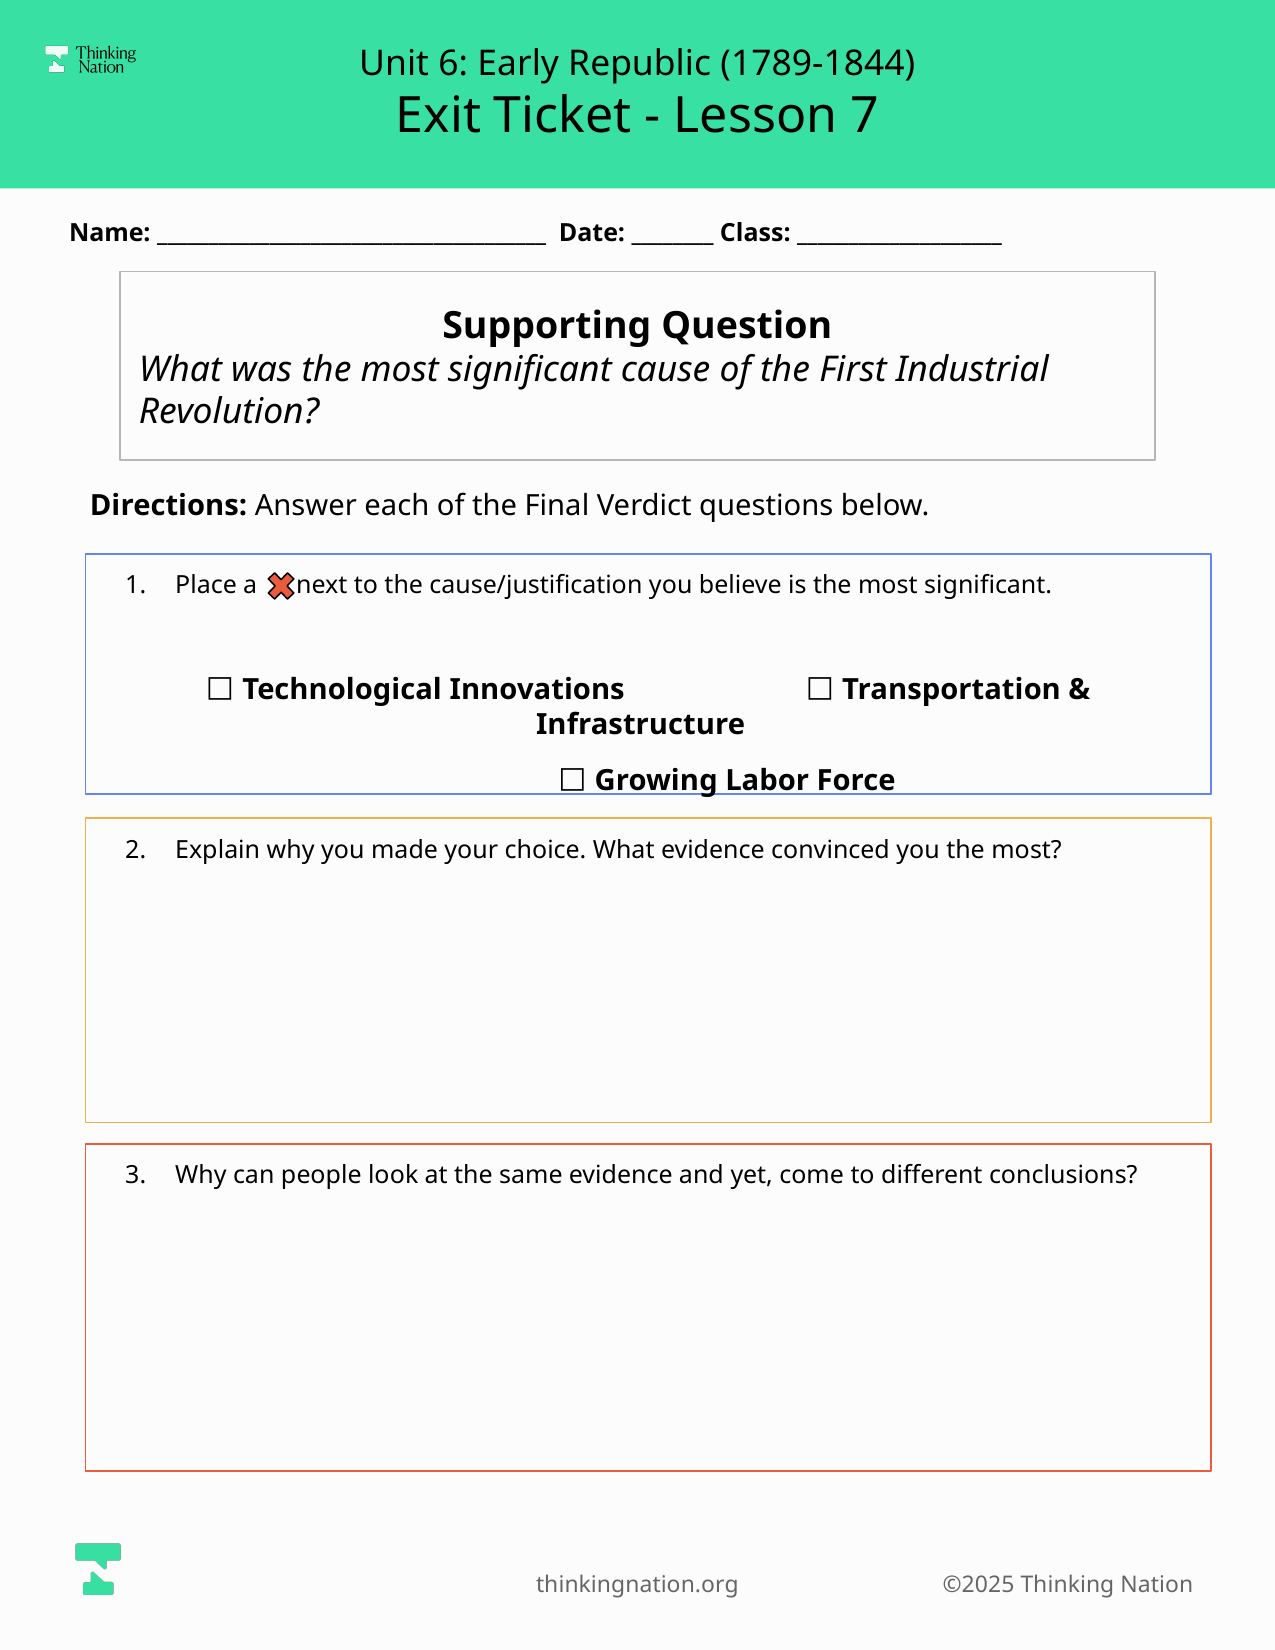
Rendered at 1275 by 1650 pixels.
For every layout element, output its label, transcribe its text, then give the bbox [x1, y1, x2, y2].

text_box ©2025 Thinking Nation [907, 1553, 1210, 1605]
text_box Explain why you made your choice. What evidence convinced you the most? [85, 818, 1211, 1123]
text_box Directions: Answer each of the Final Verdict questions below. [74, 471, 1201, 537]
text_box Place a next to the cause/justification you believe is the most significant. ⬜ Technological Innovations ⬜ Transportation & Infrastructure ⬜ Growing Labor Force [85, 553, 1211, 795]
text_box thinkingnation.org [486, 1553, 789, 1605]
text_box Why can people look at the same evidence and yet, come to different conclusions? [85, 1143, 1211, 1471]
text_box Name: ______________________________________ Date: ________ Class: ____________________ [54, 201, 1221, 262]
text_box Supporting Question What was the most significant cause of the First Industrial Revolution? [119, 271, 1156, 460]
picture [35, 37, 140, 82]
picture [62, 1533, 134, 1605]
text_box Unit 6: Early Republic (1789-1844) Exit Ticket - Lesson 7 [0, 0, 1275, 189]
text_box [268, 572, 294, 599]
